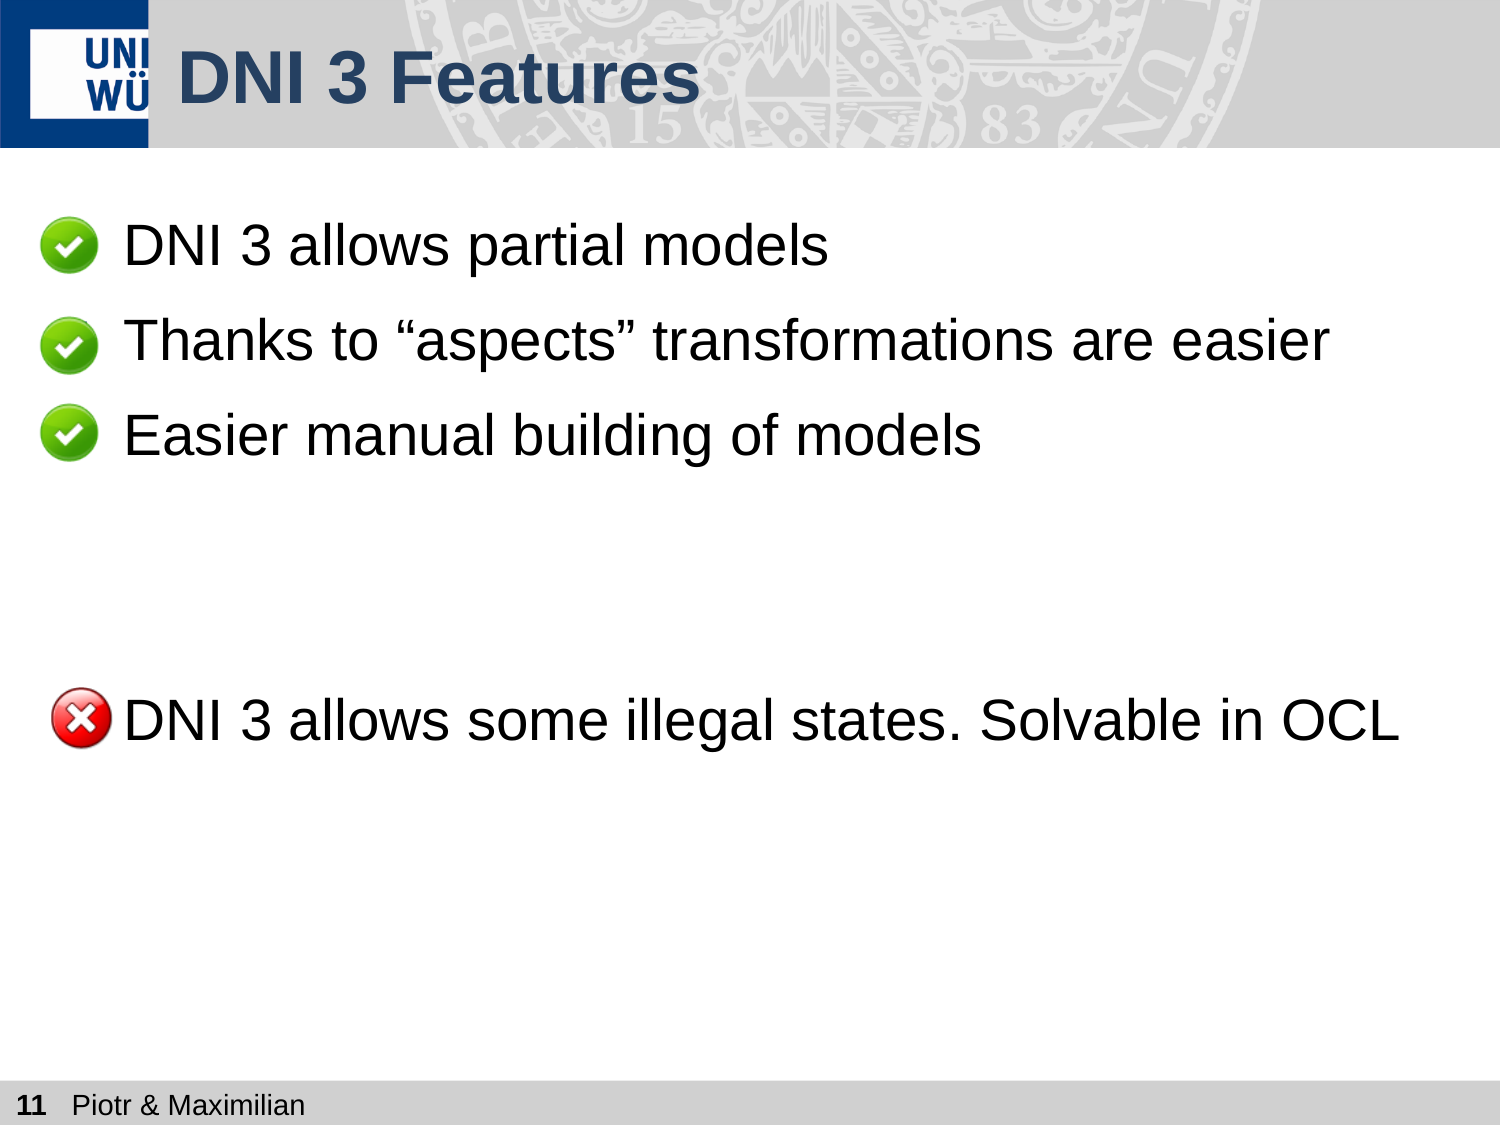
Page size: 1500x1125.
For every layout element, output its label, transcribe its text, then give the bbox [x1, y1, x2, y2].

text_box 11 Piotr & Maximilian [1, 1079, 413, 1125]
picture [0, 0, 1500, 148]
picture [37, 212, 103, 278]
picture [49, 687, 113, 751]
list DNI 3 allows partial models Thanks to “aspects” transformations are easier Easier manual building of models DNI 3 allows some illegal states. Solvable in OCL [50, 200, 1450, 1038]
picture [37, 399, 103, 465]
picture [37, 312, 103, 378]
title DNI 3 Features [162, 38, 1500, 109]
